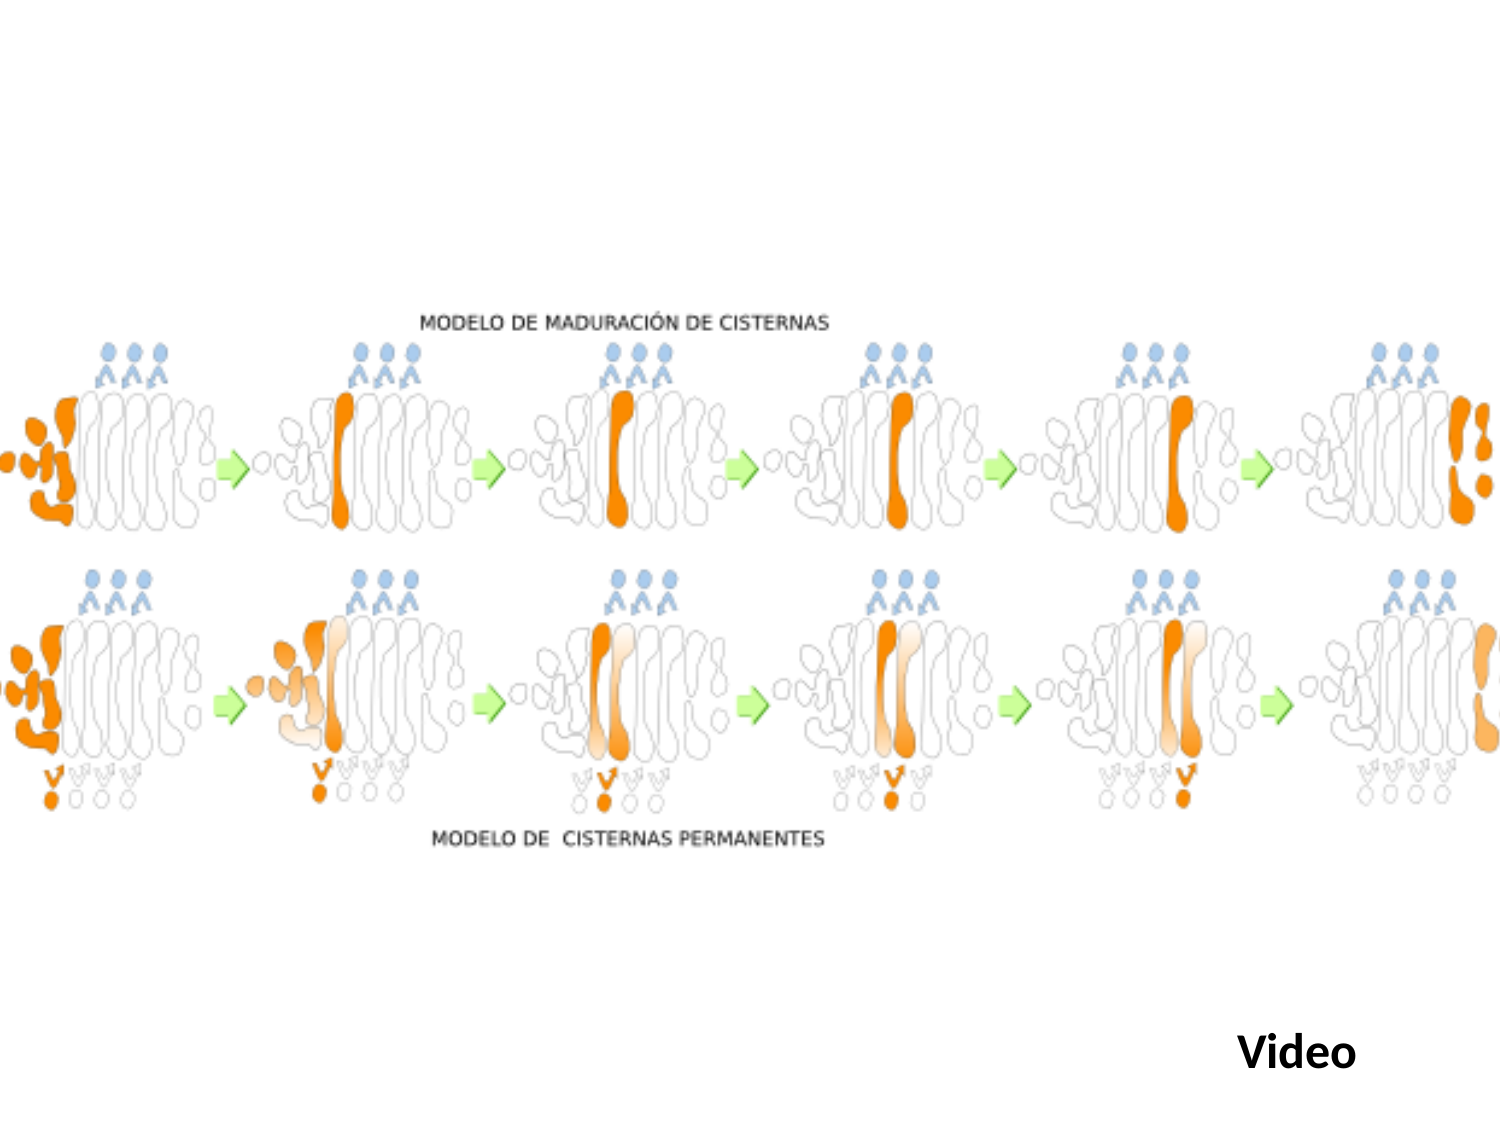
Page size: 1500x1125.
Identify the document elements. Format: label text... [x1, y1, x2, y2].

picture [0, 302, 1500, 853]
text_box Video [1222, 1011, 1459, 1087]
